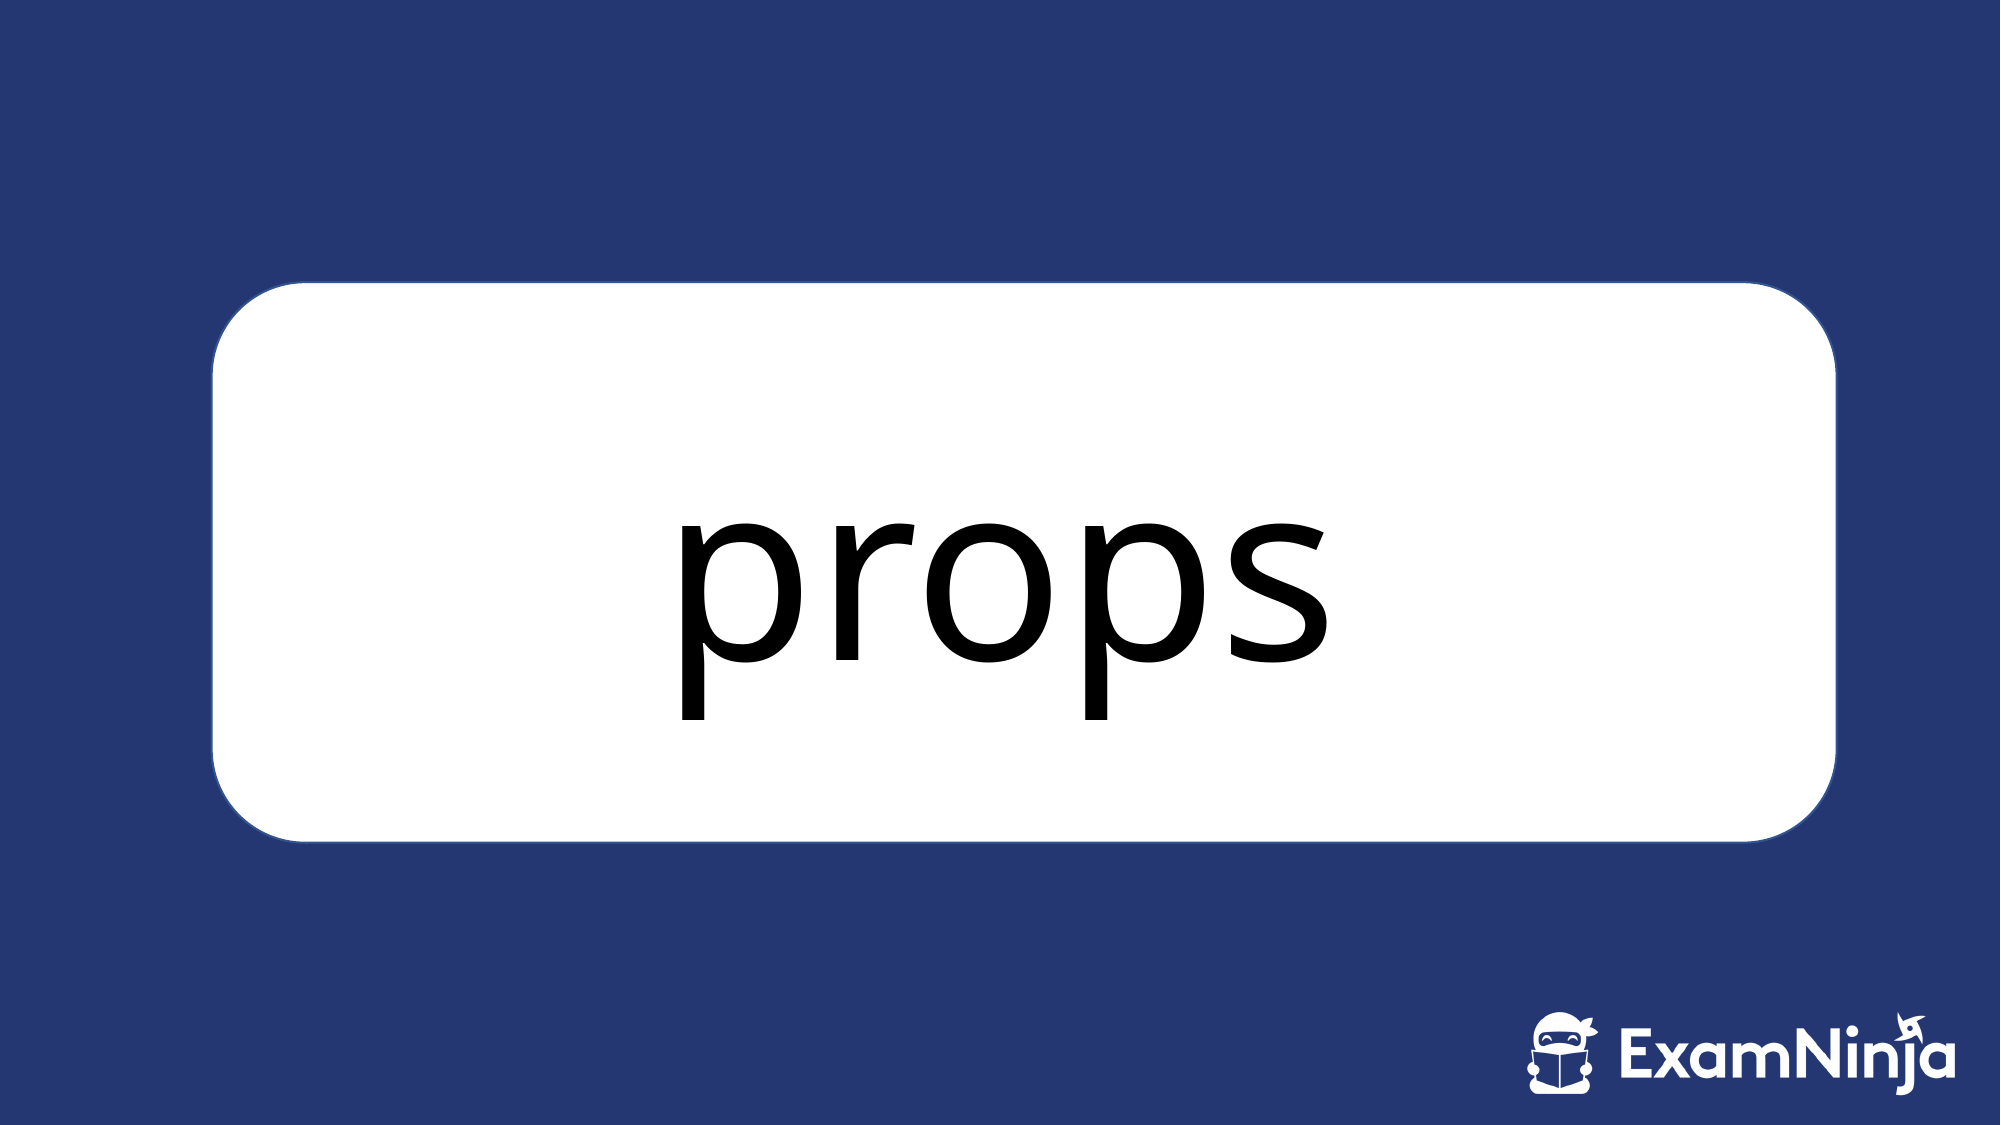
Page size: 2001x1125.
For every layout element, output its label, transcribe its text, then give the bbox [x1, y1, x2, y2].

text_box [210, 281, 1838, 403]
text_box props [143, 403, 1857, 719]
text_box [210, 719, 1838, 844]
picture [1501, 1003, 1979, 1102]
